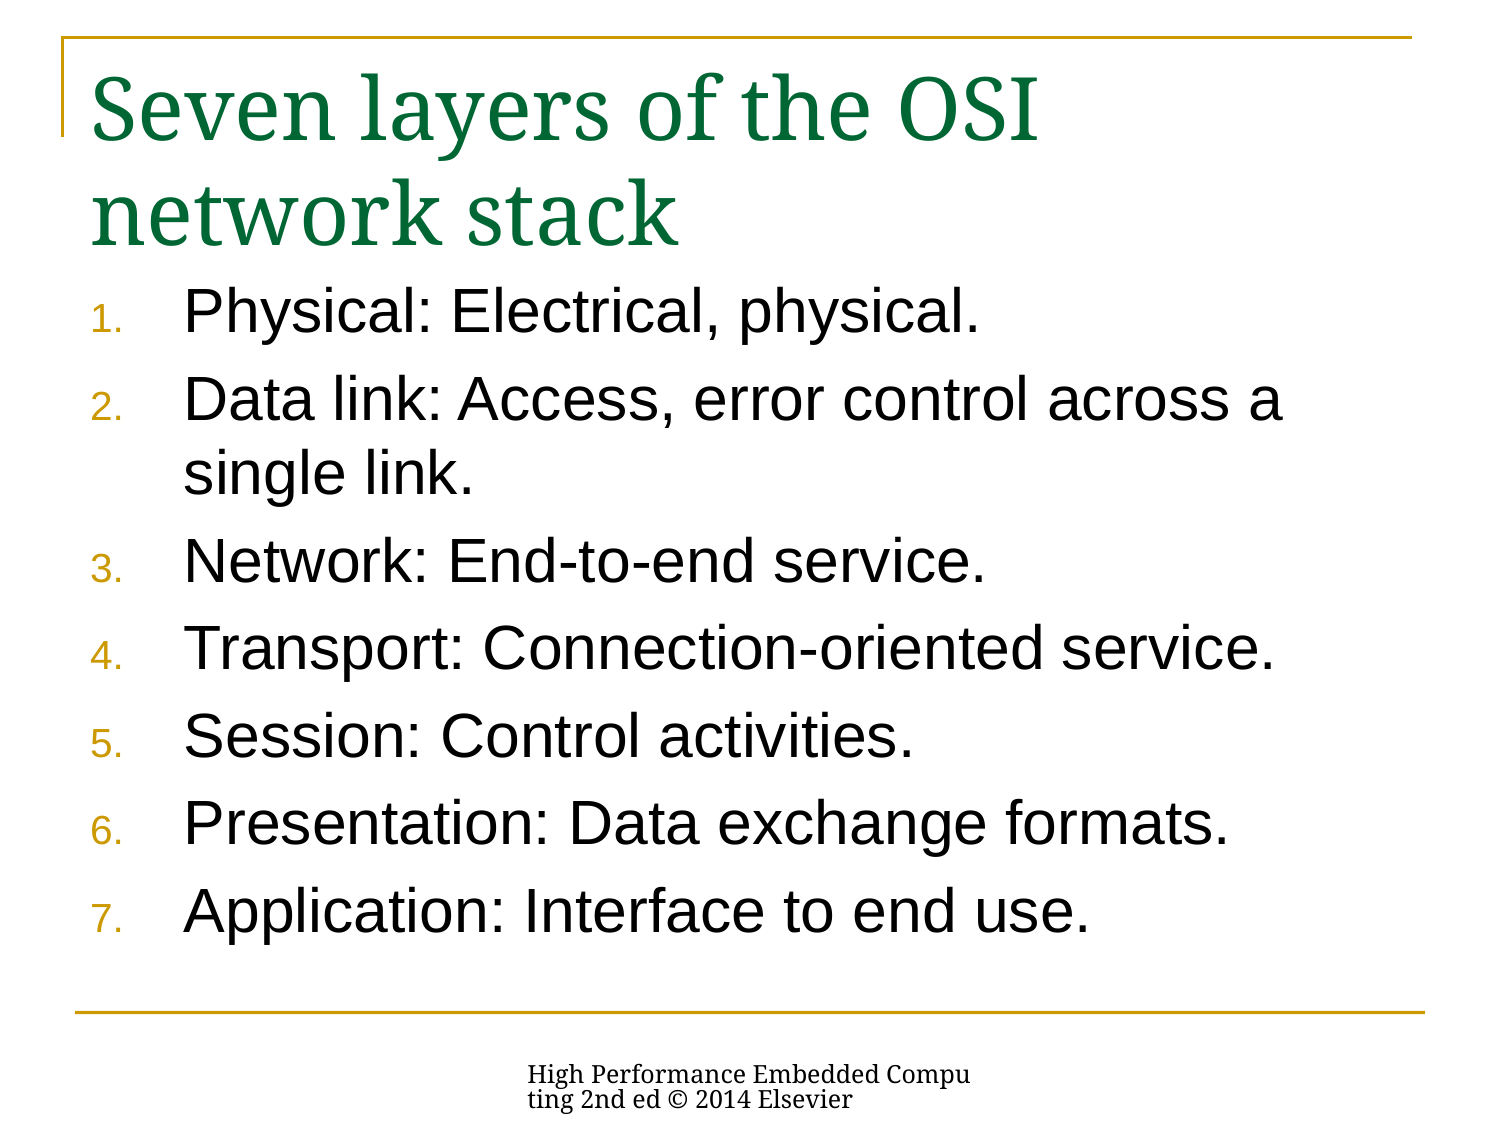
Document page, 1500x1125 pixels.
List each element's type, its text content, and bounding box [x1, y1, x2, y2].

footer High Performance Embedded Computing 2nd ed © 2014 Elsevier [512, 1025, 988, 1100]
title Seven layers of the OSI network stack [75, 45, 1425, 233]
list Physical: Electrical, physical. Data link: Access, error control across a single link. Network: End-to-end service. Transport: Connection-oriented service. Session: Control activities. Presentation: Data exchange formats. Application: Interface to end use. [75, 262, 1425, 1006]
